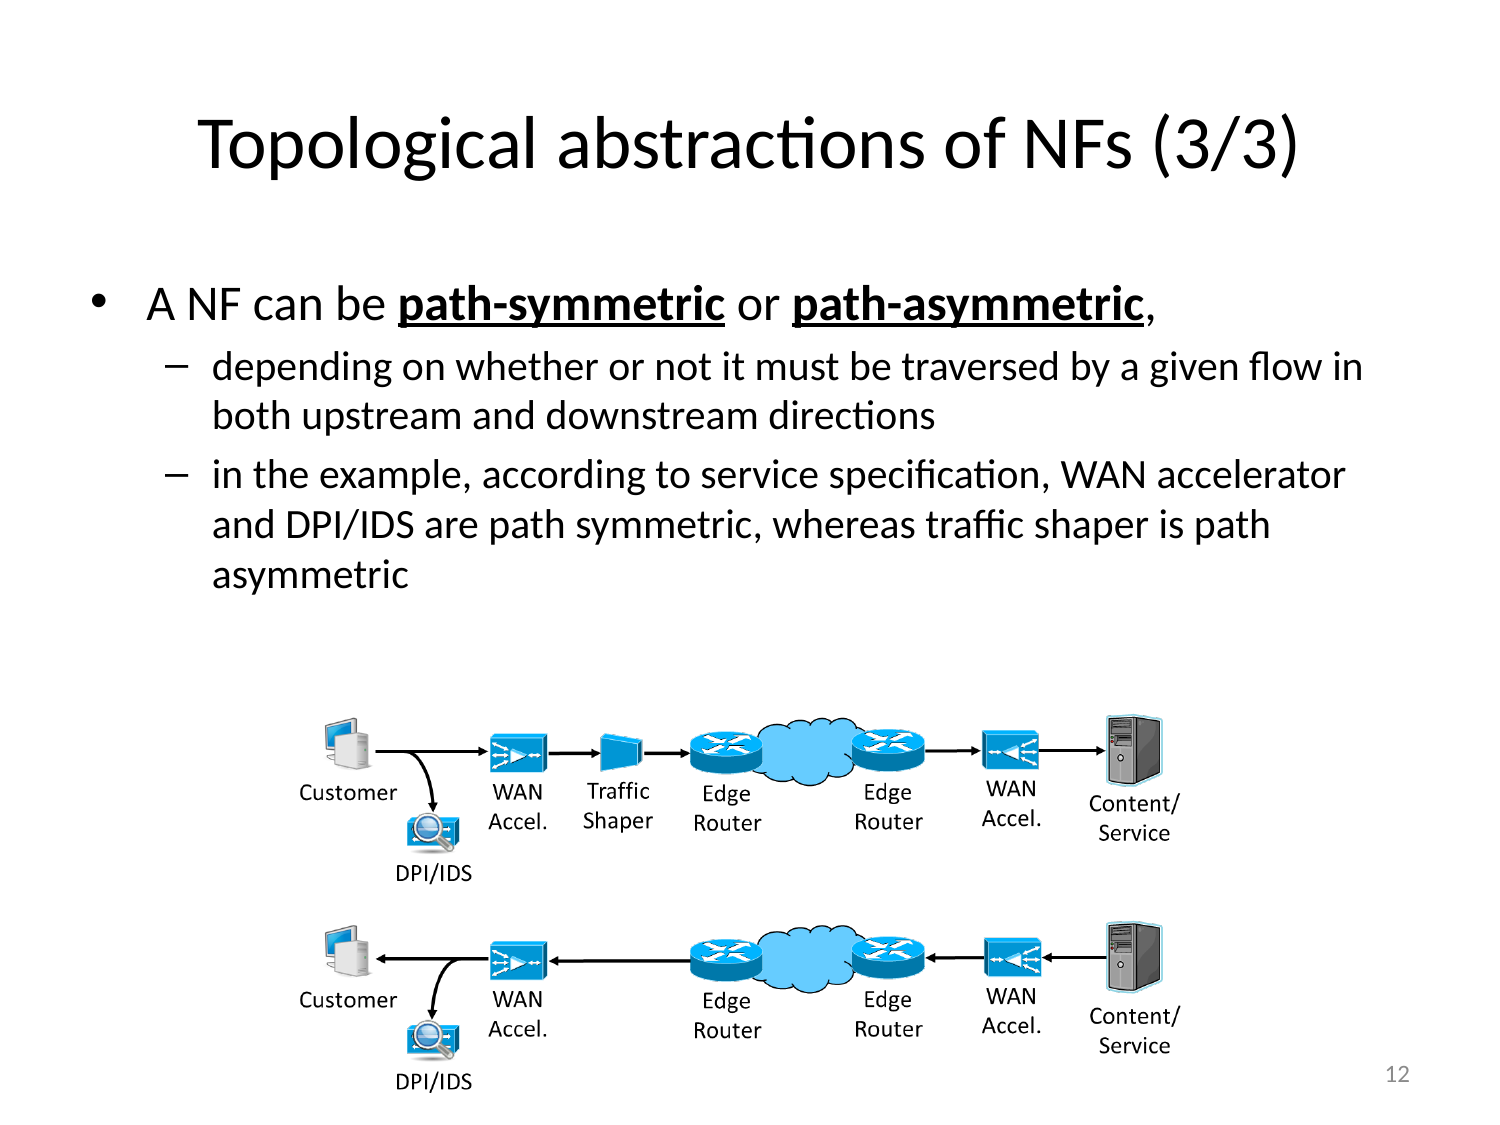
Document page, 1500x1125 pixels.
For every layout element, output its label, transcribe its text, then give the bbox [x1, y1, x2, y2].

picture [282, 708, 1196, 1111]
slide_number 12 [1202, 1042, 1425, 1103]
list A NF can be path-symmetric or path-asymmetric, depending on whether or not it must be traversed by a given flow in both upstream and downstream directions in the example, according to service specification, WAN accelerator and DPI/IDS are path symmetric, whereas traffic shaper is path asymmetric [75, 262, 1425, 695]
title Topological abstractions of NFs (3/3) [75, 45, 1425, 233]
